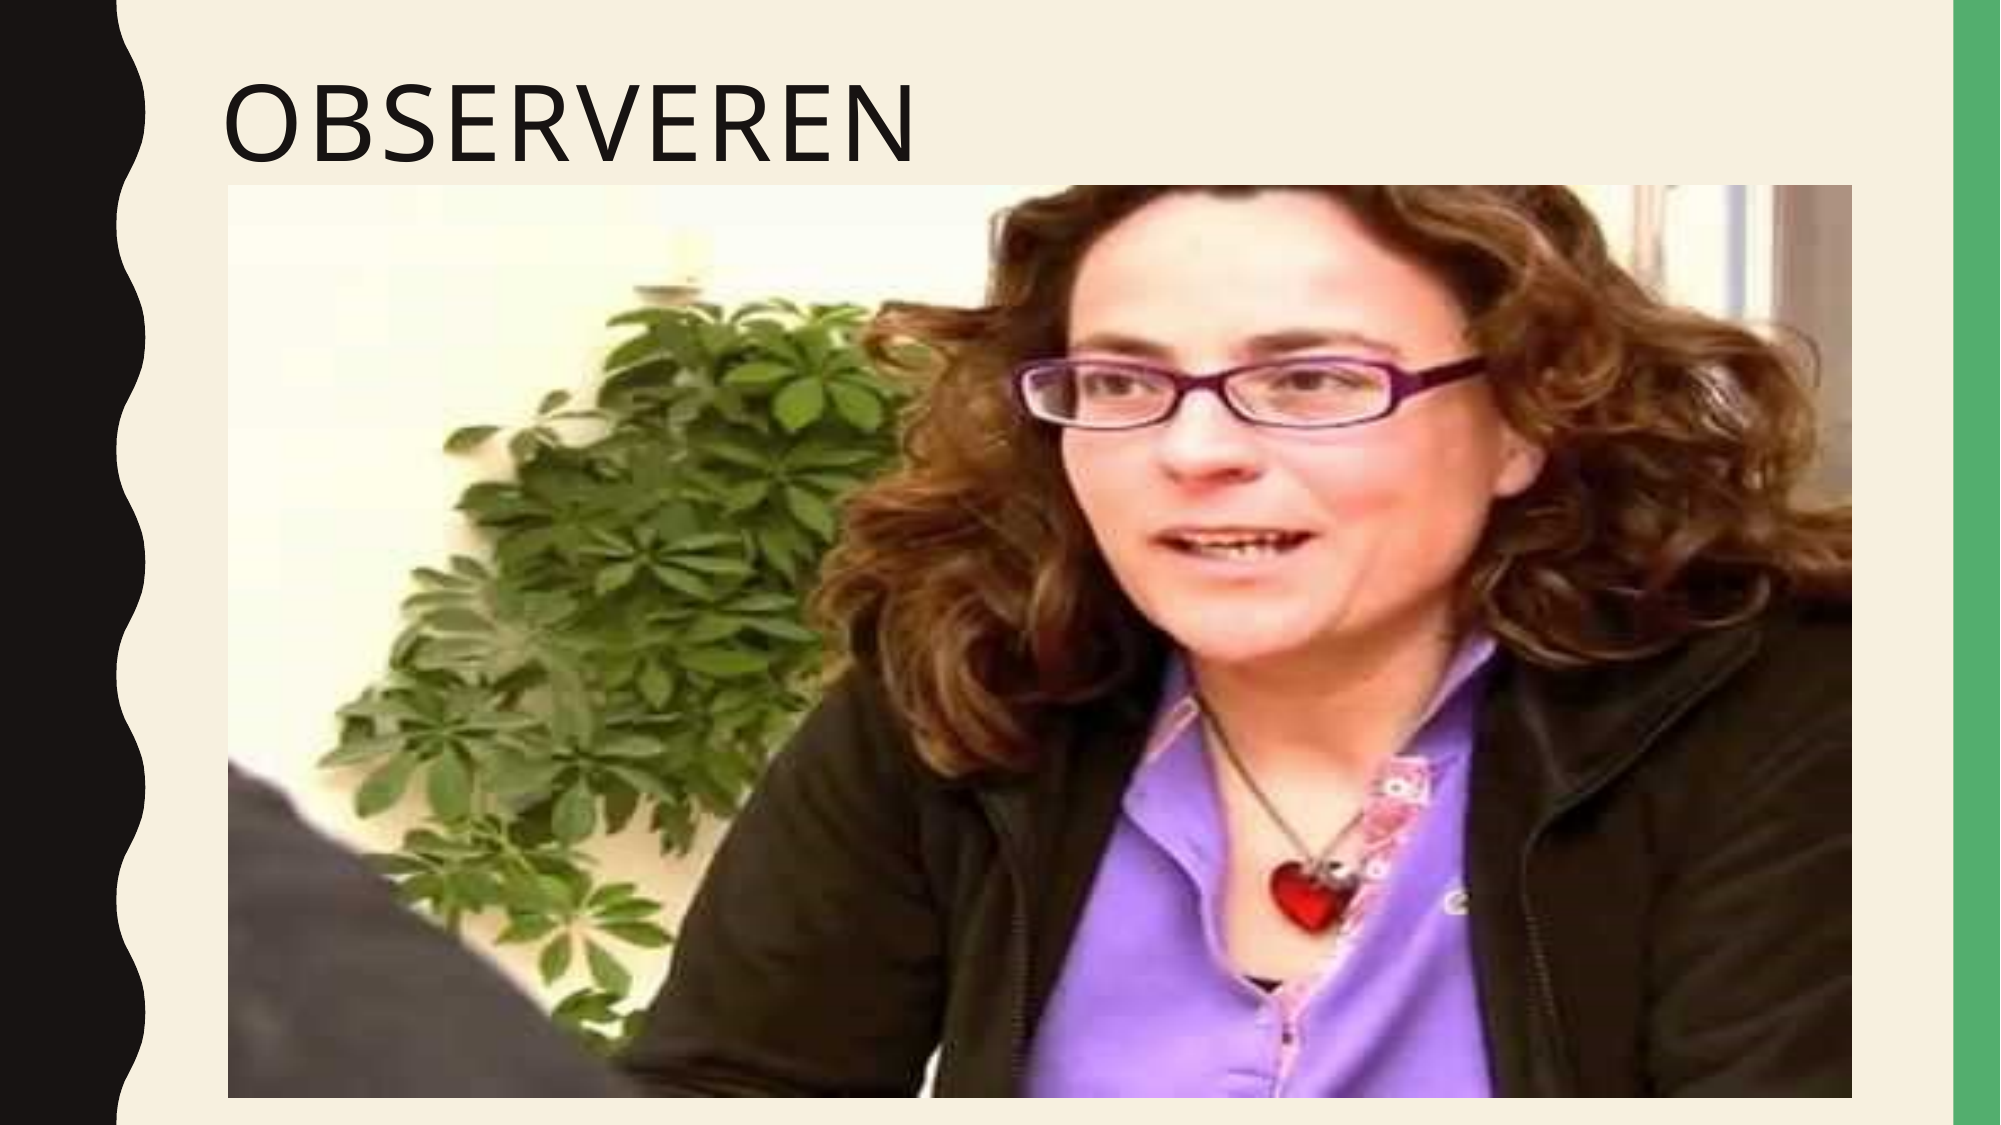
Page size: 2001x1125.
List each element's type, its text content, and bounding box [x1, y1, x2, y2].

title observeren [205, 62, 1875, 308]
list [227, 185, 1853, 1099]
